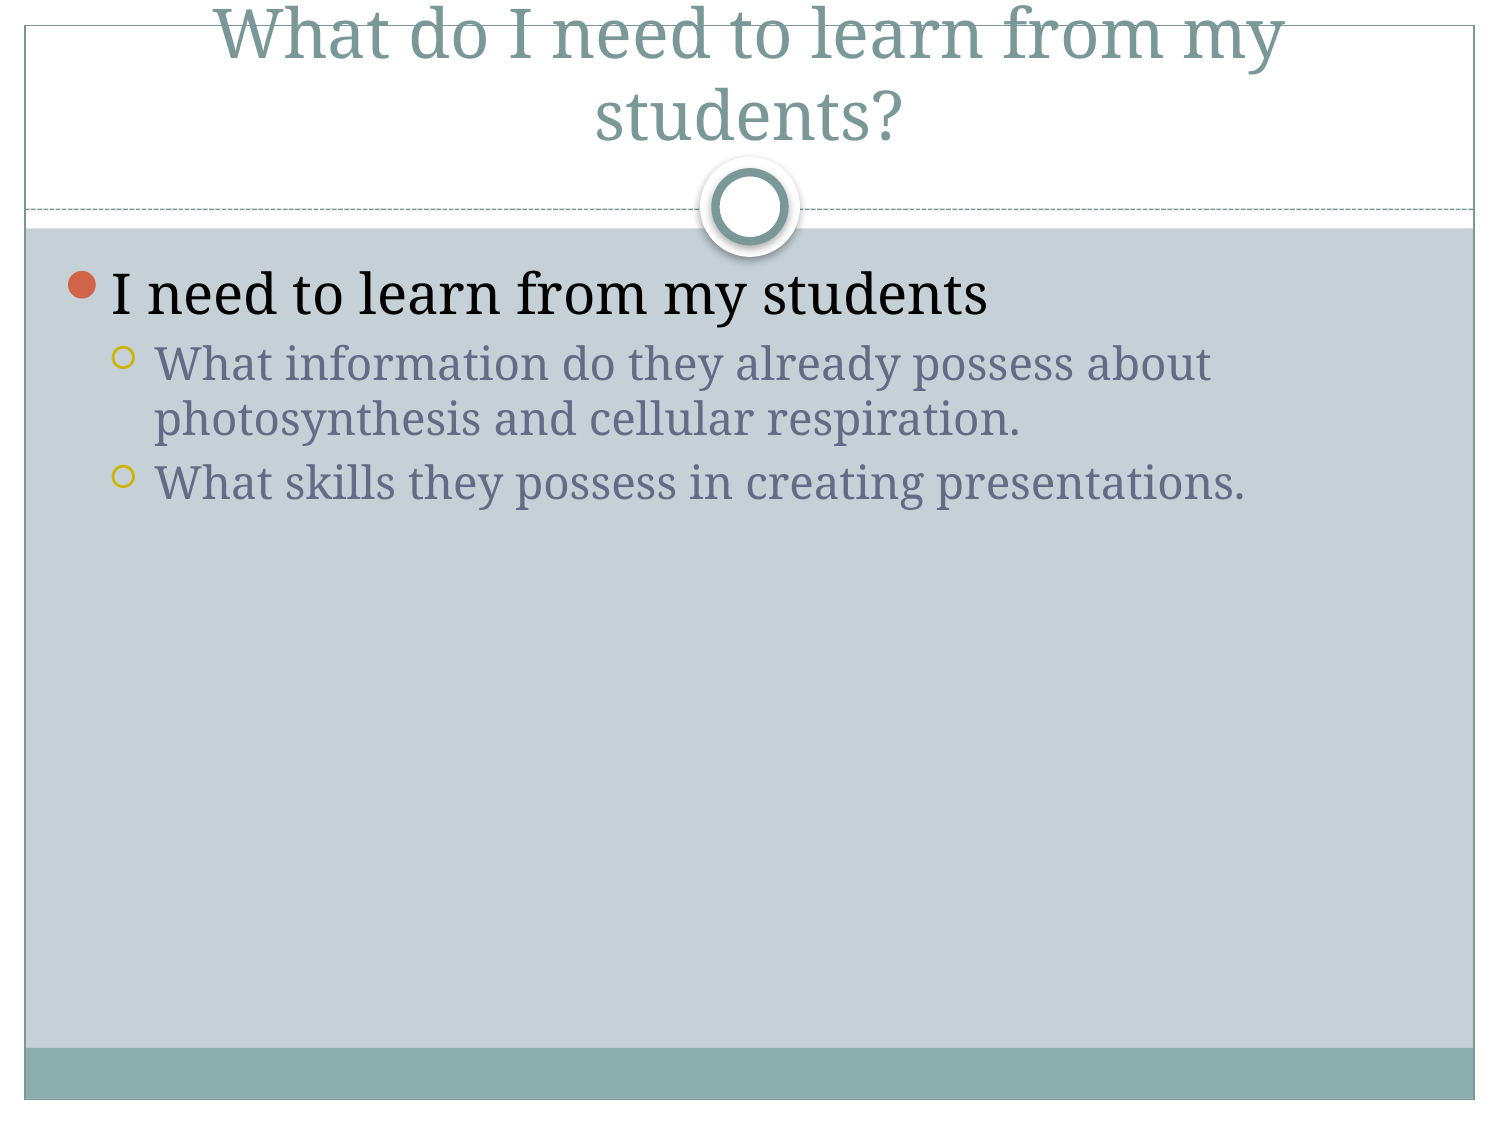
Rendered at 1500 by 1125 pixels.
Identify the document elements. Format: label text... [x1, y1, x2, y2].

list I need to learn from my students What information do they already possess about photosynthesis and cellular respiration. What skills they possess in creating presentations. [49, 250, 1445, 1001]
title What do I need to learn from my students? [49, 37, 1450, 162]
